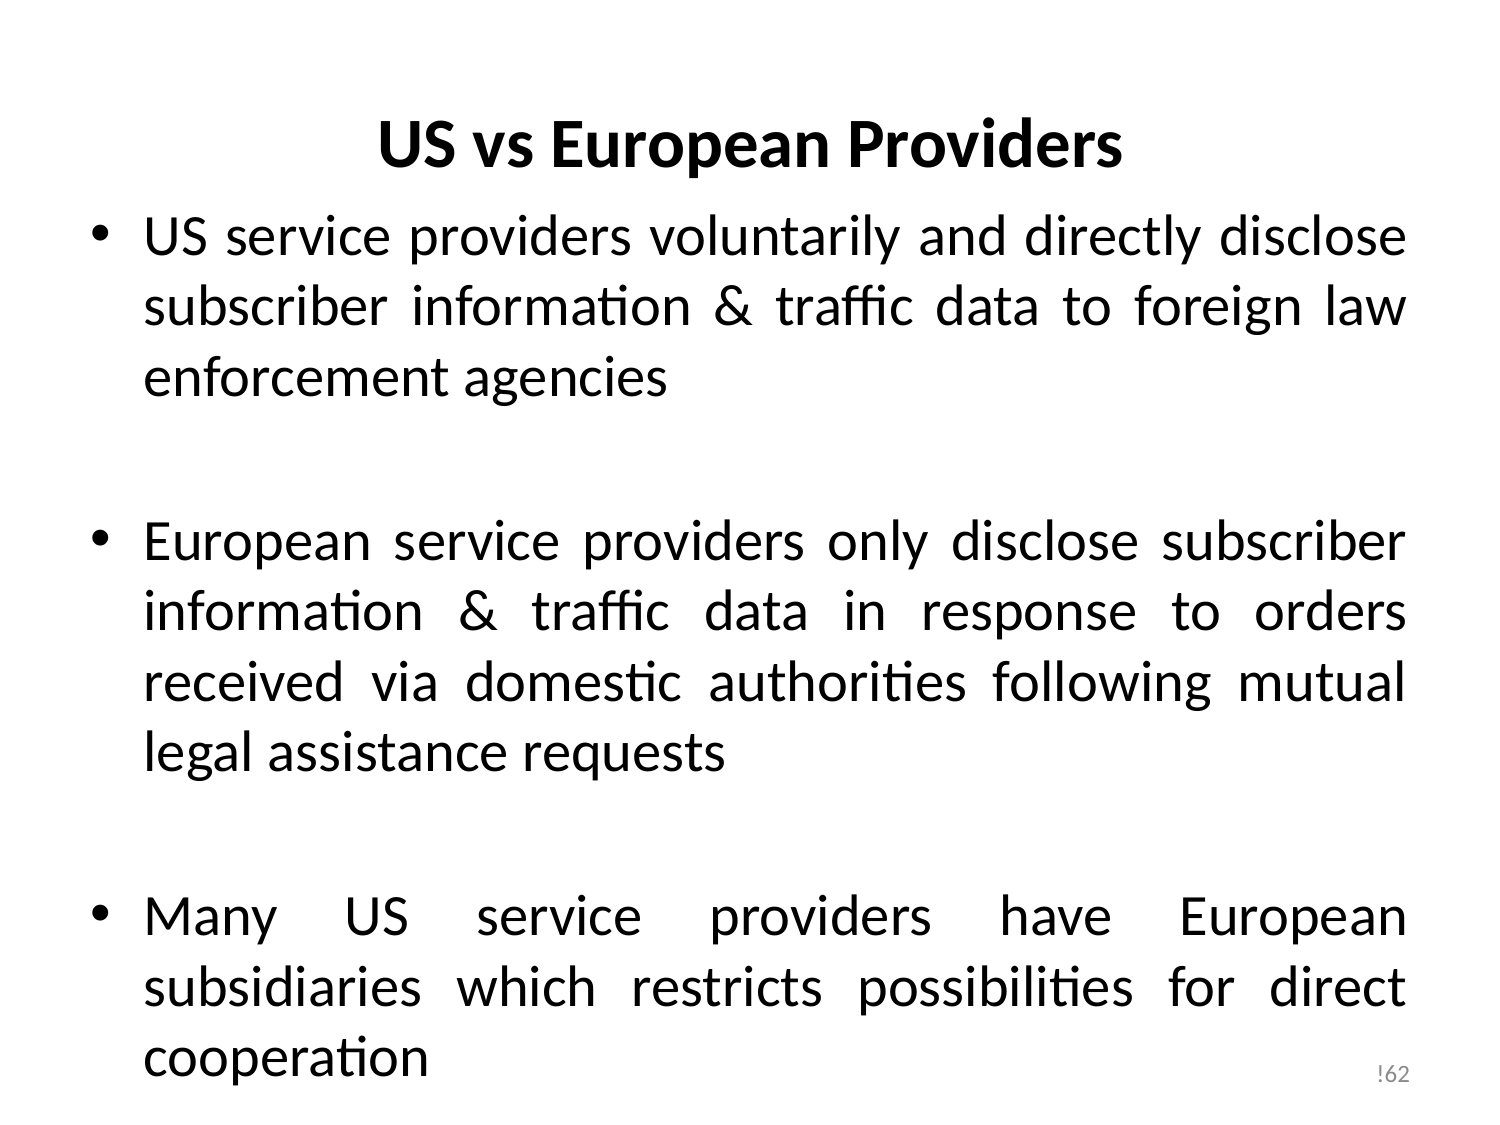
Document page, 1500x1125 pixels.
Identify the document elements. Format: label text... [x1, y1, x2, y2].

slide_number !62 [1074, 1042, 1425, 1103]
title US vs European Providers [56, 45, 1446, 233]
list US service providers voluntarily and directly disclose subscriber information & traffic data to foreign law enforcement agencies European service providers only disclose subscriber information & traffic data in response to orders received via domestic authorities following mutual legal assistance requests Many US service providers have European subsidiaries which restricts possibilities for direct cooperation [75, 189, 1425, 1103]
